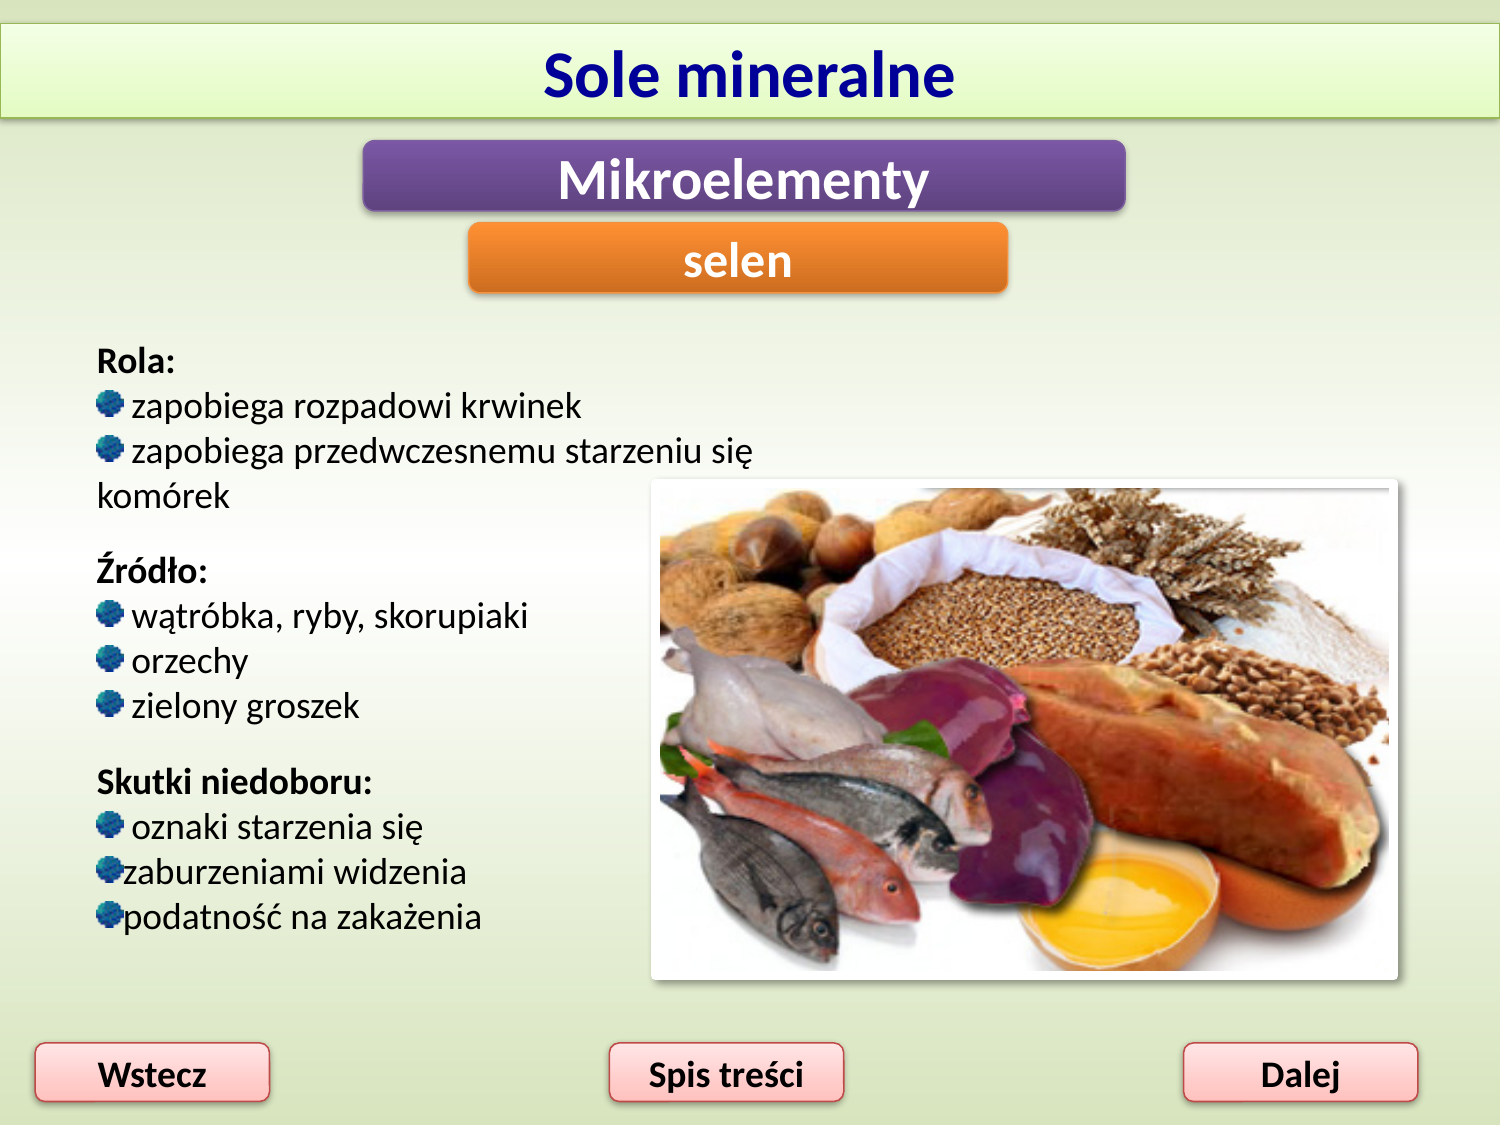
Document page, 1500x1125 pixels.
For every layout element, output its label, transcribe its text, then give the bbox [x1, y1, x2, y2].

picture [96, 901, 124, 928]
text_box selen [467, 221, 1009, 294]
picture [96, 390, 124, 417]
text_box Źródło: wątróbka, ryby, skorupiaki orzechy zielony groszek [81, 538, 652, 734]
picture [96, 856, 124, 883]
text_box Dalej [1182, 1042, 1419, 1103]
picture [96, 690, 124, 717]
text_box Sole mineralne [0, 23, 1500, 119]
text_box Mikroelementy [362, 139, 1126, 212]
text_box Wstecz [34, 1042, 271, 1103]
text_box Skutki niedoboru: oznaki starzenia się zaburzeniami widzenia podatność na zakażenia [82, 749, 652, 945]
picture [96, 600, 124, 627]
picture [96, 645, 124, 672]
text_box [653, 482, 1396, 978]
picture [96, 435, 124, 462]
text_box Rola: zapobiega rozpadowi krwinek zapobiega przedwczesnemu starzeniu się komórek [82, 328, 903, 524]
picture [96, 811, 124, 838]
text_box Spis treści [608, 1042, 845, 1103]
